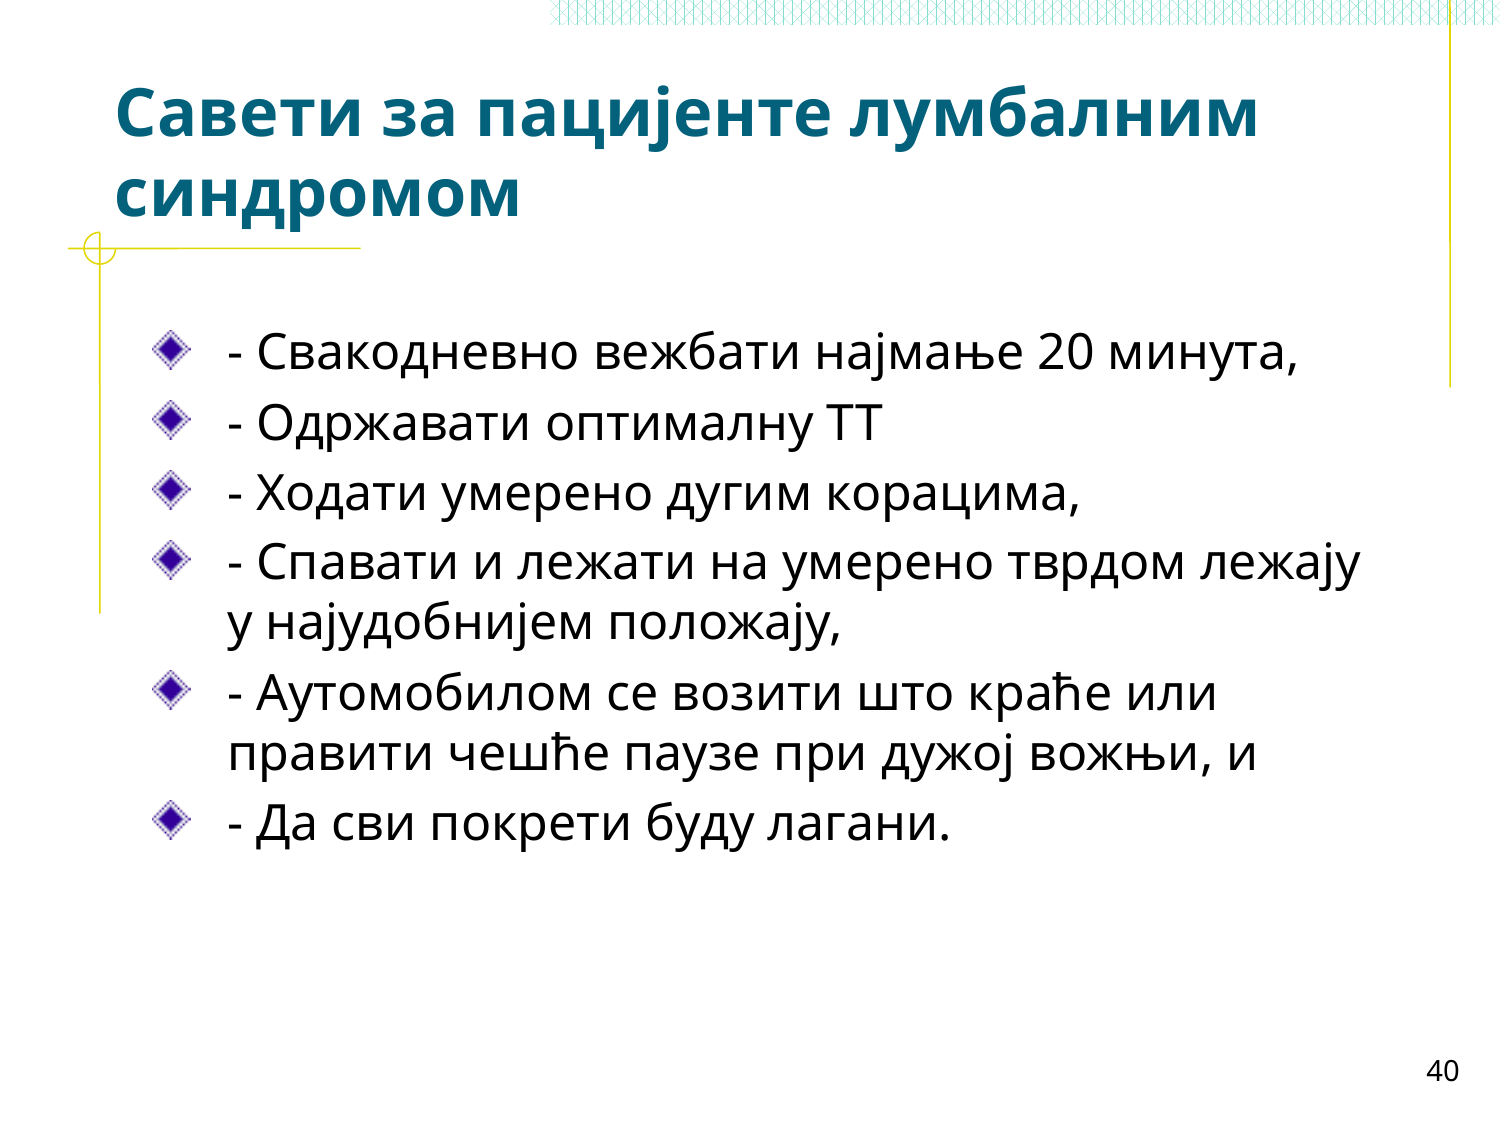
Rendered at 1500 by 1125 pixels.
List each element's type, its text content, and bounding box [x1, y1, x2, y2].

picture [152, 670, 191, 710]
picture [152, 800, 191, 840]
picture [152, 330, 191, 370]
list - Свакодневно вежбати најмање 20 минута, - Одржавати оптималну ТТ - Ходати умерено дугим корацима, - Спавати и лежати на умерено тврдом лежају у најудобнијем положају, - Аутомобилом се возити што краће или правити чешће паузе при дужој вожњи, и - Да сви покрети буду лагани. [137, 312, 1413, 988]
title Савети за пацијенте лумбалним синдромом [99, 49, 1376, 238]
picture [152, 540, 191, 580]
slide_number 40 [1162, 1025, 1475, 1100]
picture [152, 470, 191, 510]
picture [152, 400, 191, 440]
